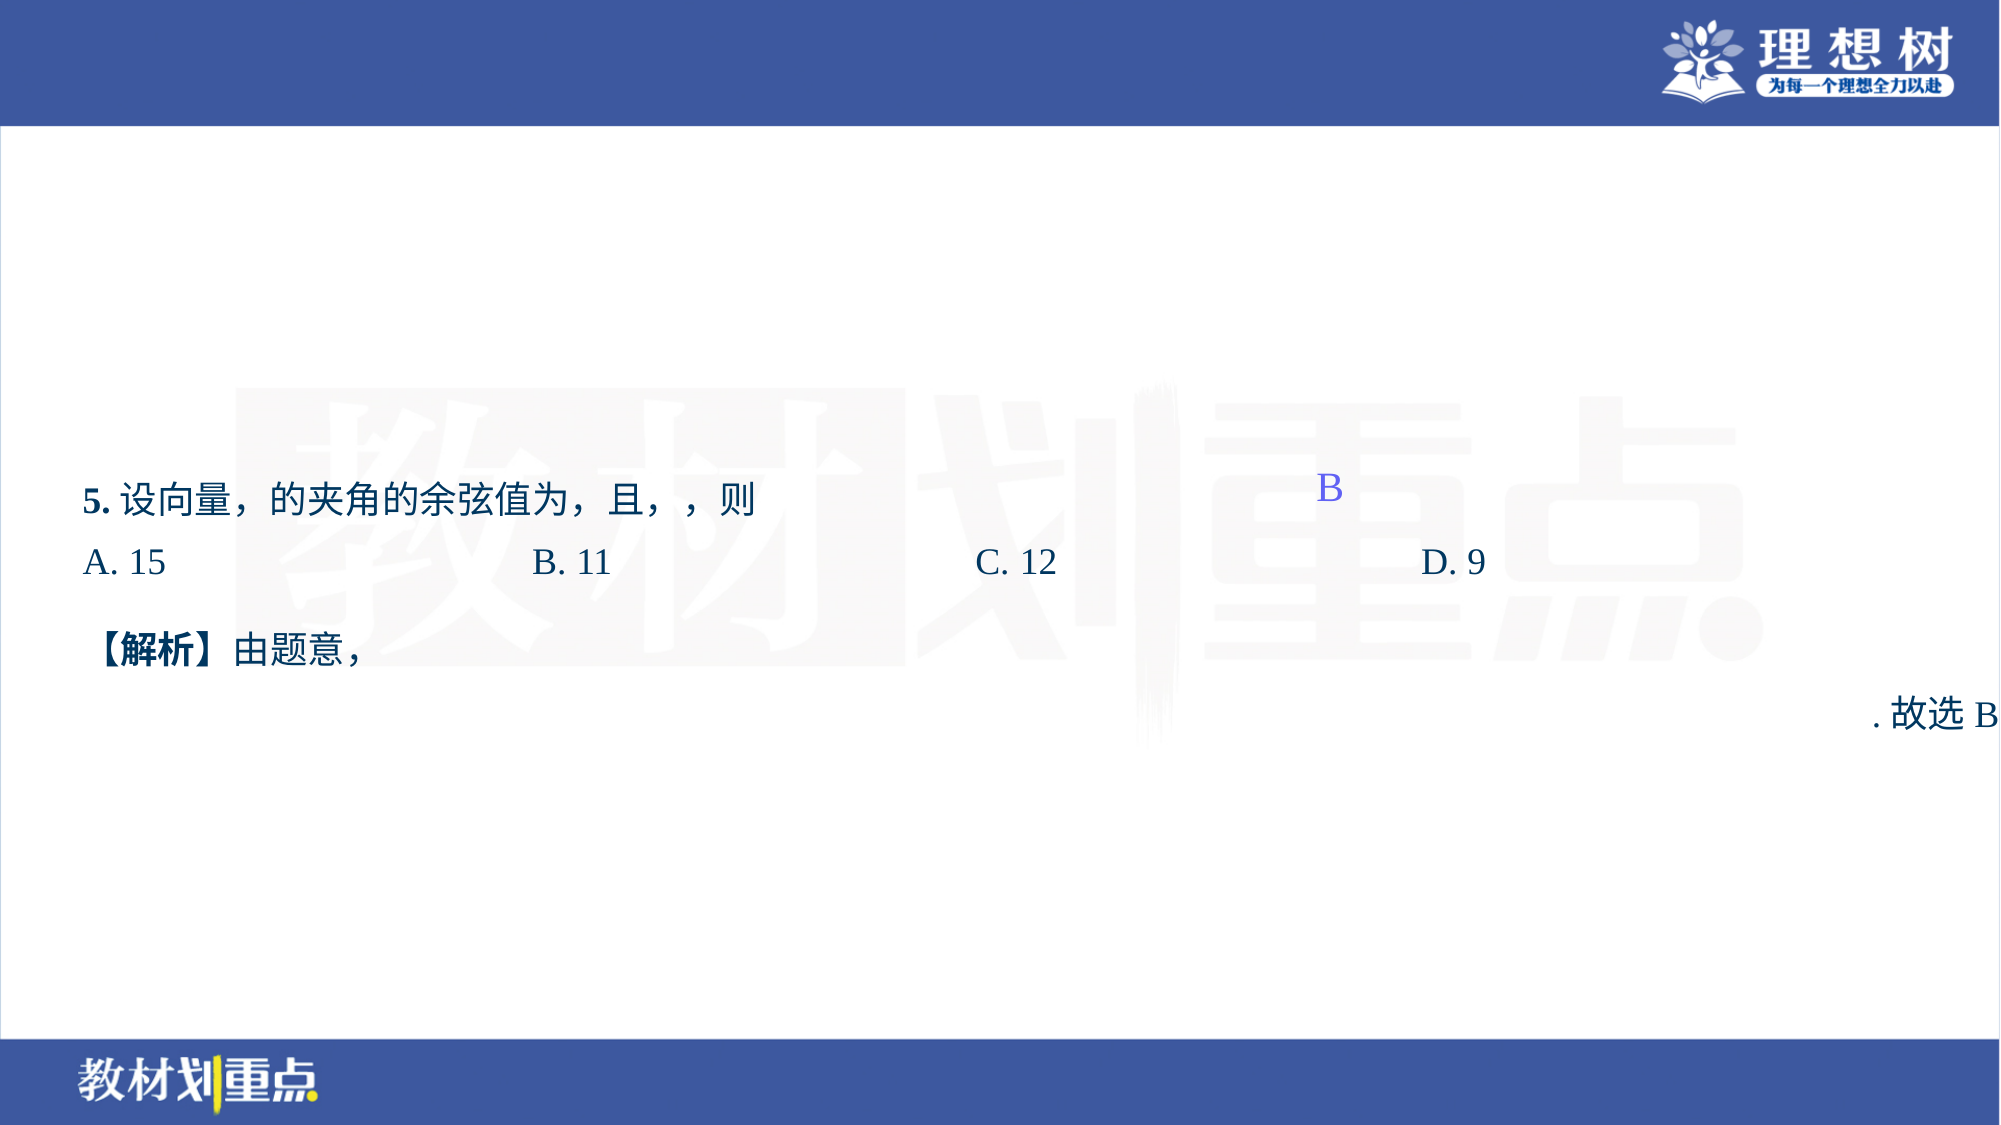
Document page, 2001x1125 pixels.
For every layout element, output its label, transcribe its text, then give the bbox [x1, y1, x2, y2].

text_box B [1300, 458, 1359, 508]
picture [0, 0, 2000, 1125]
text_box A. 15 B. 11 C. 12 D. 9 [82, 514, 1817, 575]
